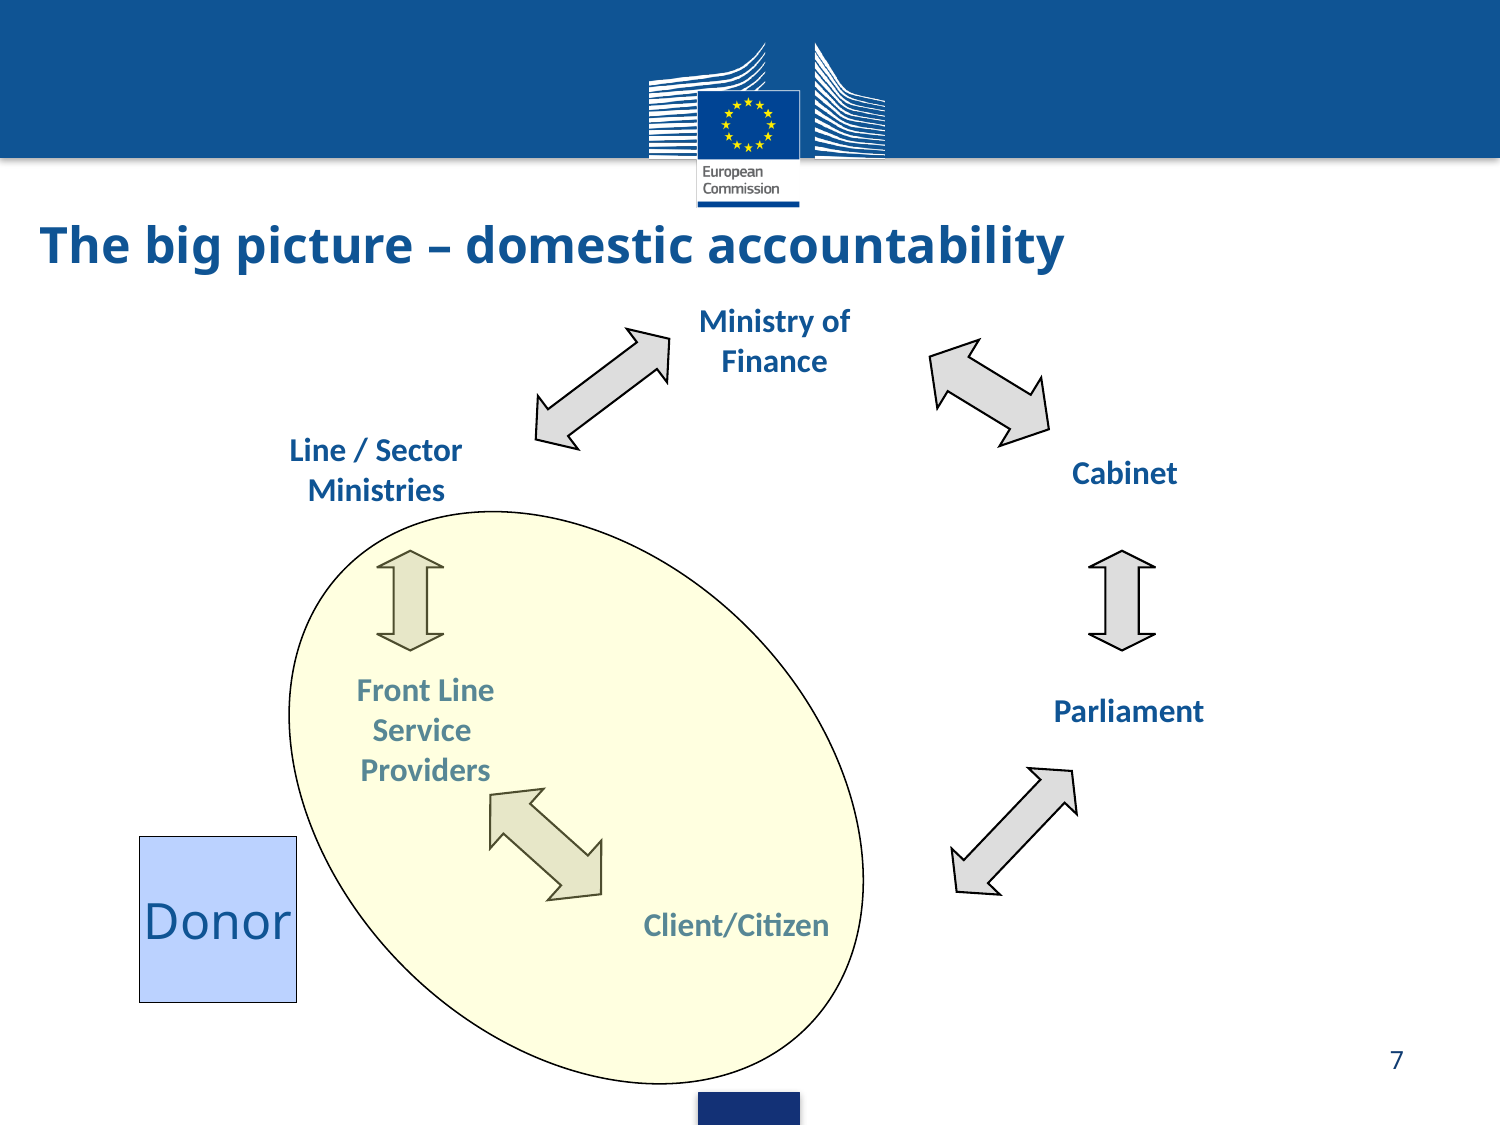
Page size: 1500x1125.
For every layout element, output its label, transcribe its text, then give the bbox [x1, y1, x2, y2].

text_box [951, 768, 1077, 895]
text_box Donor [139, 836, 297, 1003]
title The big picture – domestic accountability [24, 141, 1500, 345]
text_box [1088, 550, 1156, 651]
text_box [535, 328, 670, 450]
text_box Cabinet [1016, 443, 1235, 499]
text_box Ministry of Finance [665, 291, 884, 387]
text_box Line / Sector Ministries [237, 420, 516, 516]
text_box [929, 339, 1049, 447]
text_box [289, 511, 864, 1084]
picture [649, 42, 885, 141]
text_box Parliament [1020, 681, 1239, 737]
text_box Front Line Service Providers [287, 660, 300, 796]
